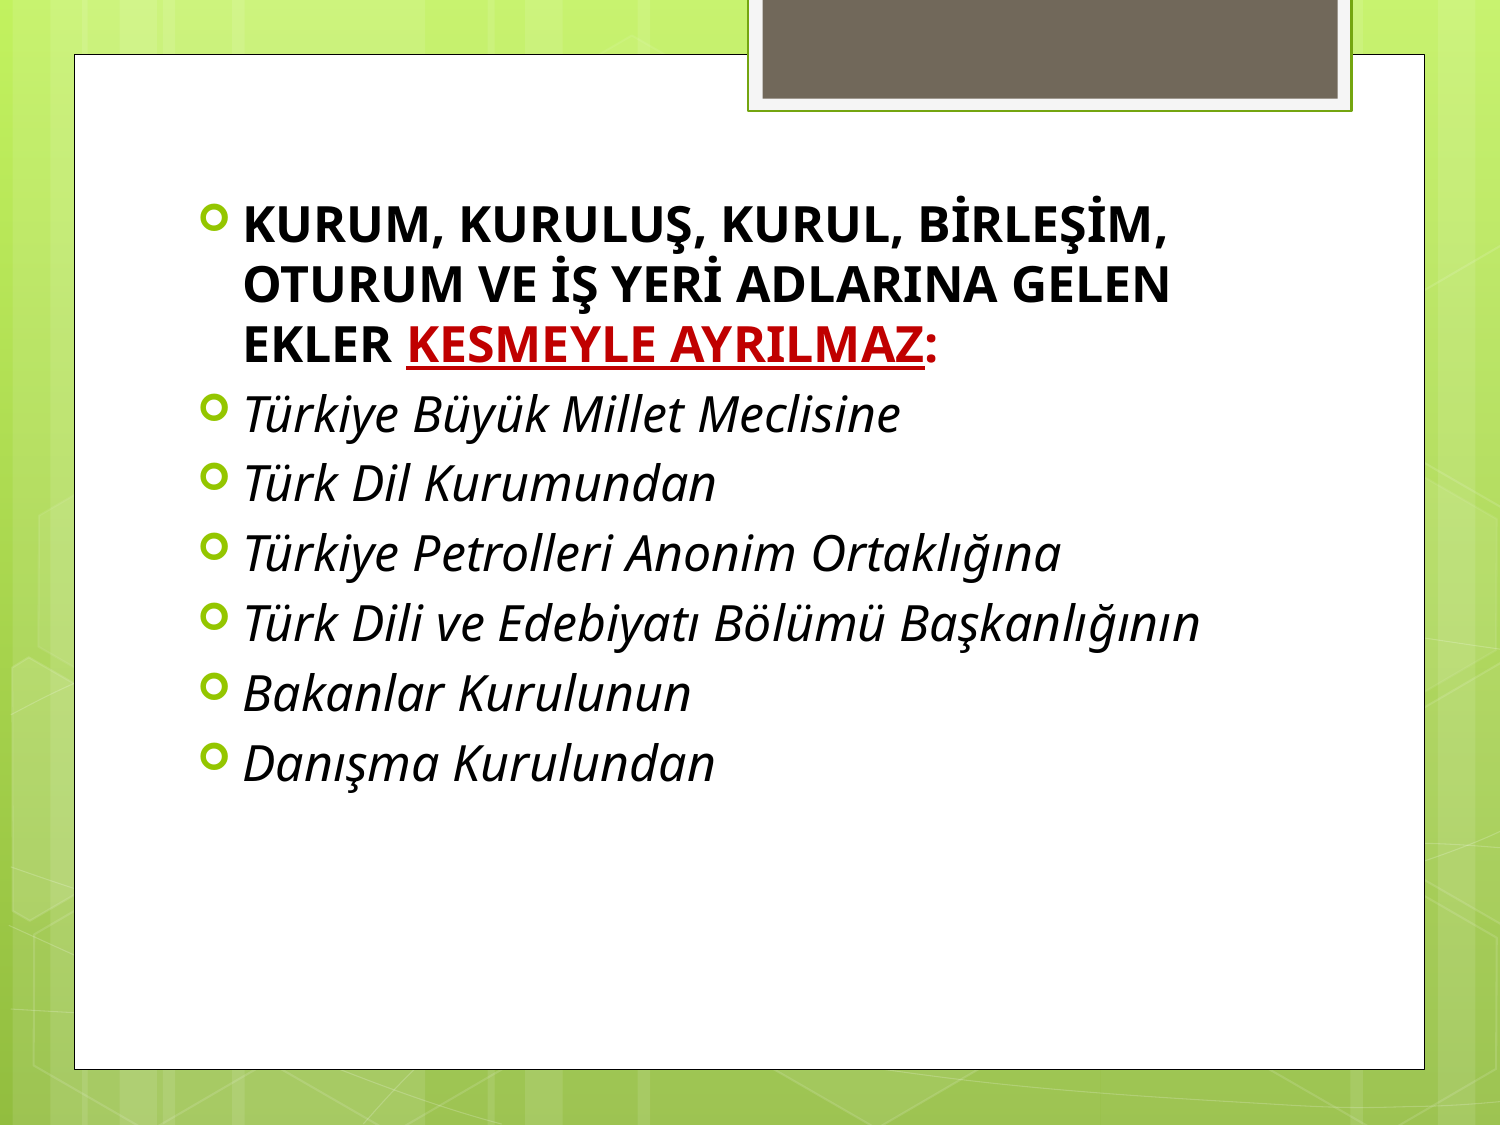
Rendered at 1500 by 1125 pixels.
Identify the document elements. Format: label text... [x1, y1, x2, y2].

list KURUM, KURULUŞ, KURUL, BİRLEŞİM, OTURUM VE İŞ YERİ ADLARINA GELEN EKLER KESMEYLE AYRILMAZ: Türkiye Büyük Millet Meclisine Türk Dil Kurumundan Türkiye Petrolleri Anonim Ortaklığına Türk Dili ve Edebiyatı Bölümü Başkanlığının Bakanlar Kurulunun Danışma Kurulundan [171, 184, 1283, 957]
